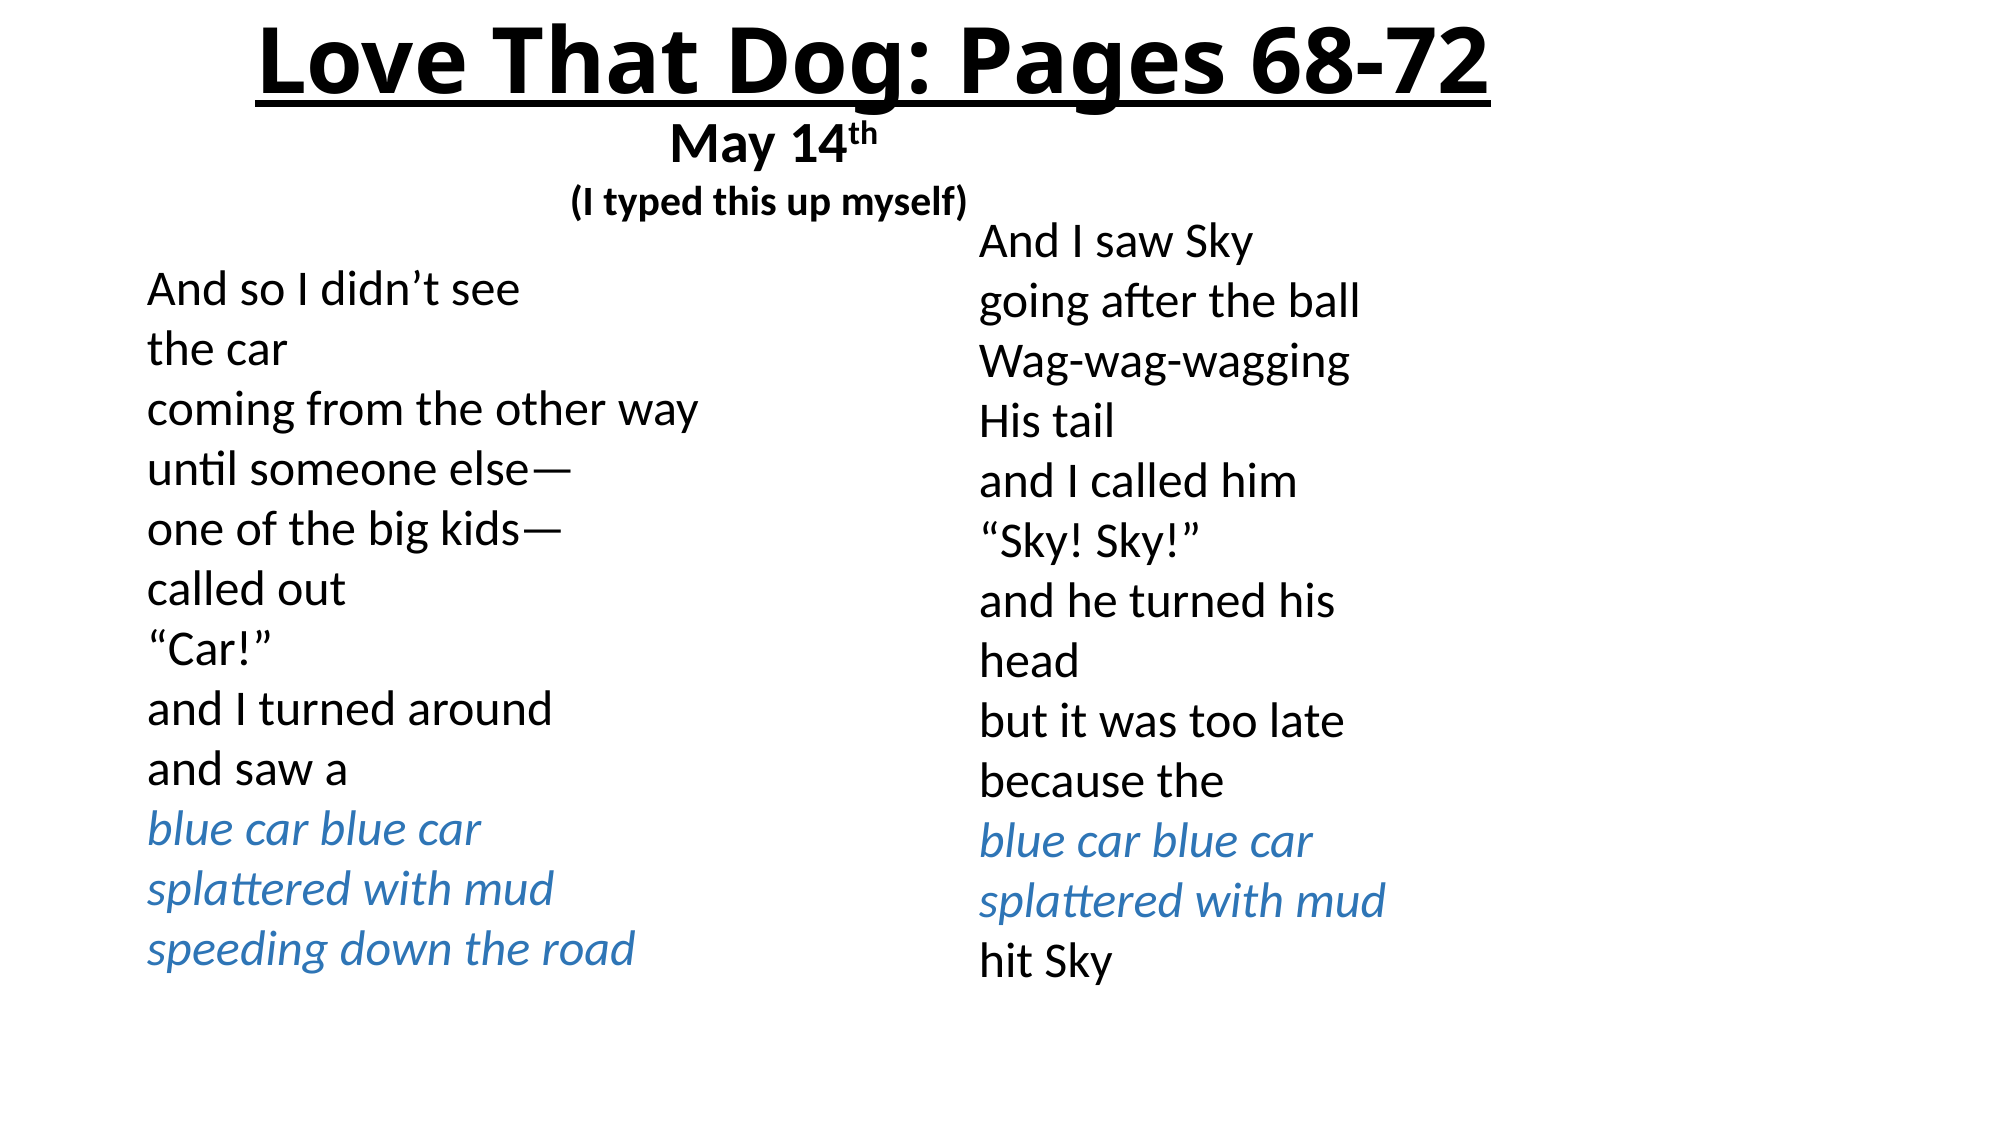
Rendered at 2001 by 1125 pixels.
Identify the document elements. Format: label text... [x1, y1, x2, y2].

title Love That Dog: Pages 68-72 [10, 0, 1736, 146]
text_box And I saw Sky going after the ball Wag-wag-wagging His tail and I called him “Sky! Sky!” and he turned his head but it was too late because the blue car blue car splattered with mud hit Sky [964, 200, 1772, 996]
text_box May 14th (I typed this up myself) [515, 96, 1033, 232]
text_box And so I didn’t see the car coming from the other way until someone else— one of the big kids— called out “Car!” and I turned around and saw a blue car blue car splattered with mud speeding down the road [132, 248, 837, 1043]
